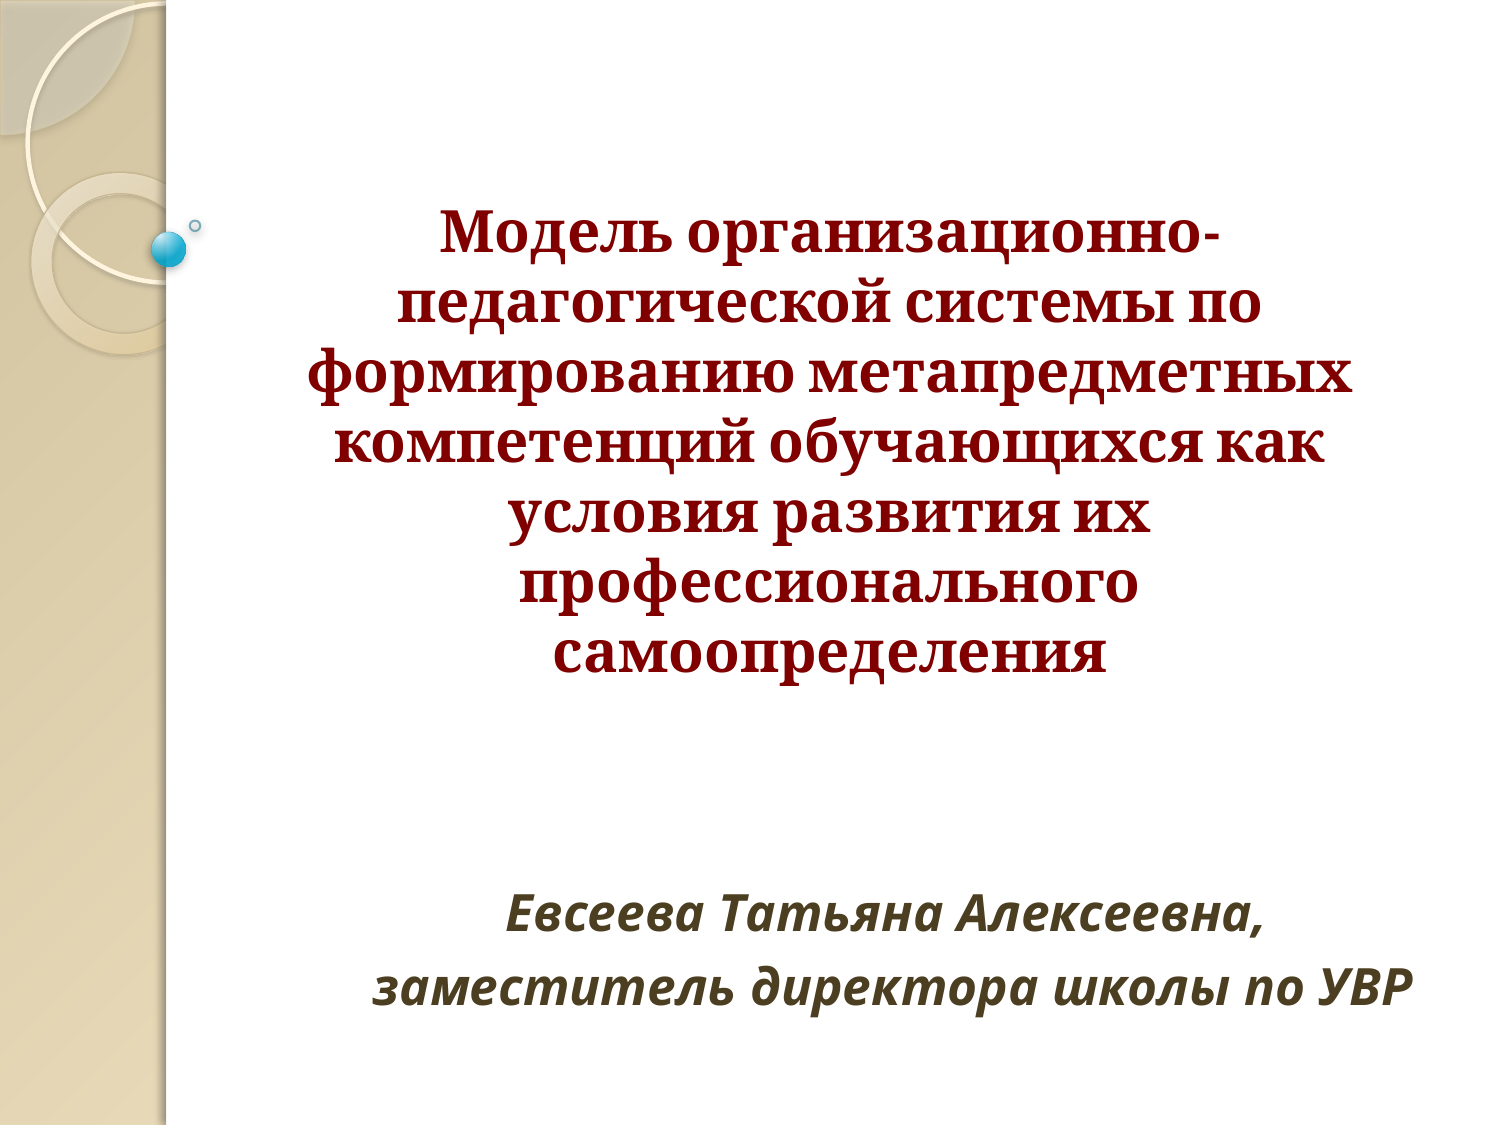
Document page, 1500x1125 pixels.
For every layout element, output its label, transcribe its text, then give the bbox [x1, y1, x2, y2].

subtitle Евсеева Татьяна Алексеевна, заместитель директора школы по УВР [328, 867, 1442, 1043]
title Модель организационно-педагогической системы по формированию метапредметных компетенций обучающихся как условия развития их профессионального самоопределения [222, 219, 1438, 762]
